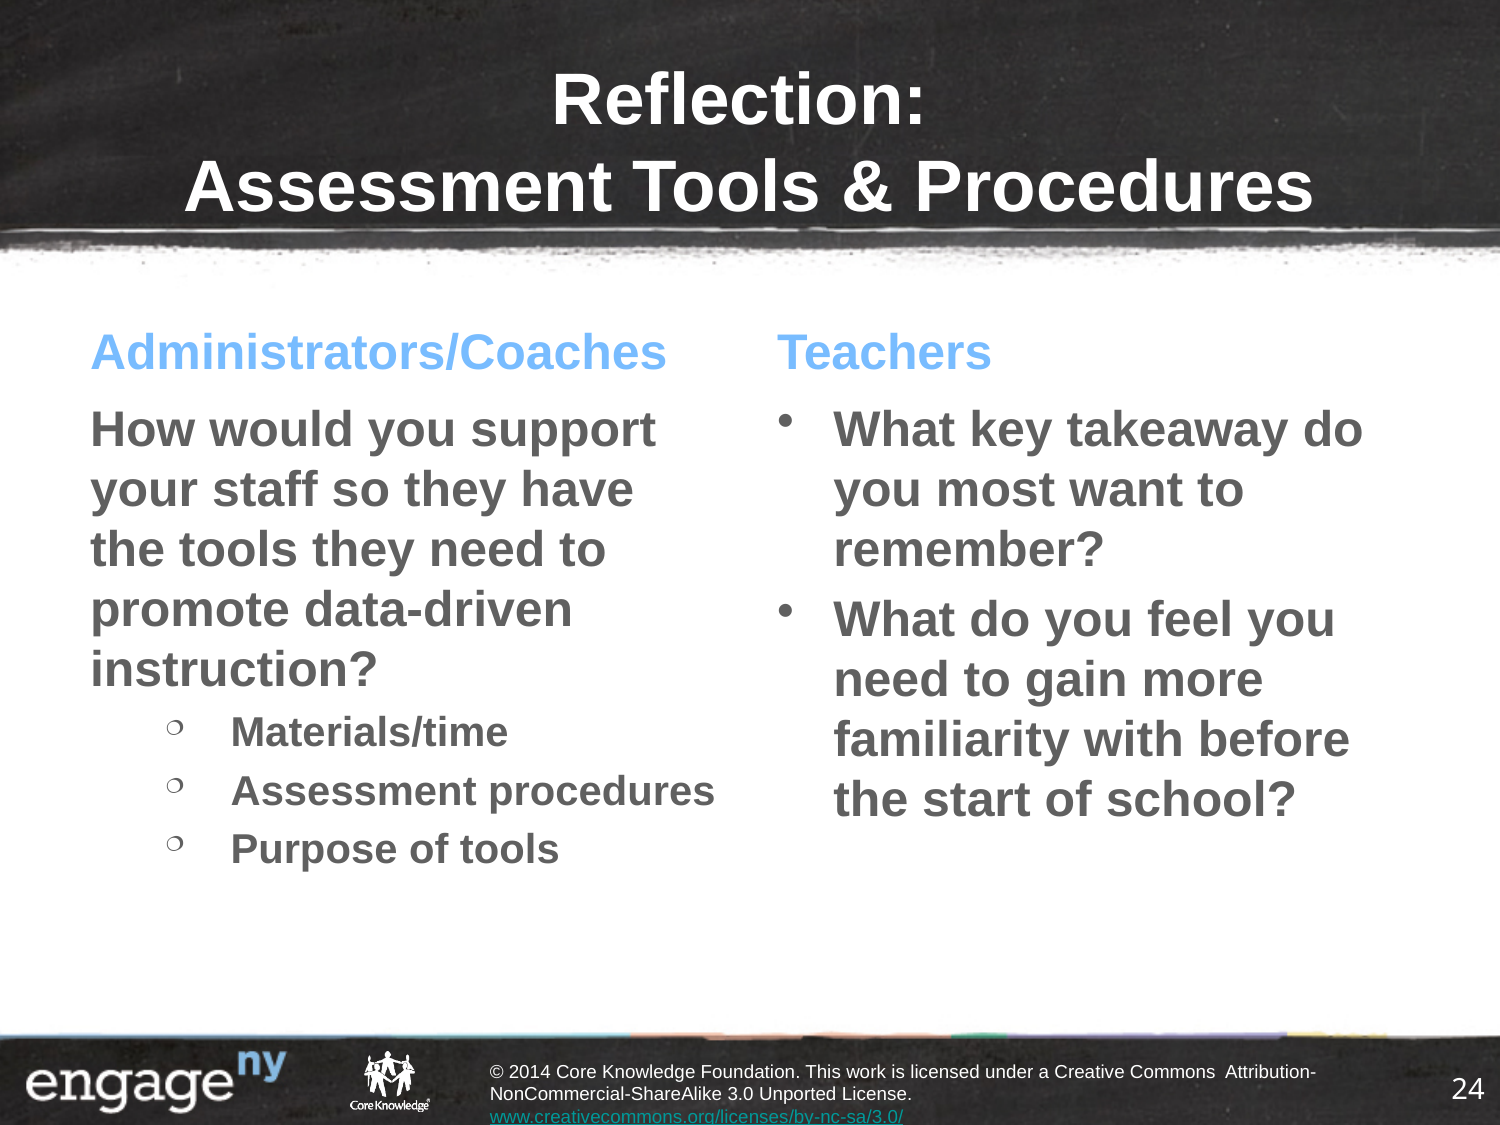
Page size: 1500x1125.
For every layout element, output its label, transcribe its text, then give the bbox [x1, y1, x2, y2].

slide_number 24 [1237, 1062, 1500, 1113]
list How would you support your staff so they have the tools they need to promote data-driven instruction? Materials/time Assessment procedures Purpose of tools [75, 389, 738, 1038]
list Teachers [761, 262, 1425, 388]
picture [0, 1003, 1500, 1125]
list What key takeaway do you most want to remember? What do you feel you need to gain more familiarity with before the start of school? [761, 389, 1425, 1038]
picture [0, 0, 1500, 293]
list Administrators/Coaches [75, 262, 738, 388]
title Reflection: Assessment Tools & Procedures [75, 45, 1425, 233]
